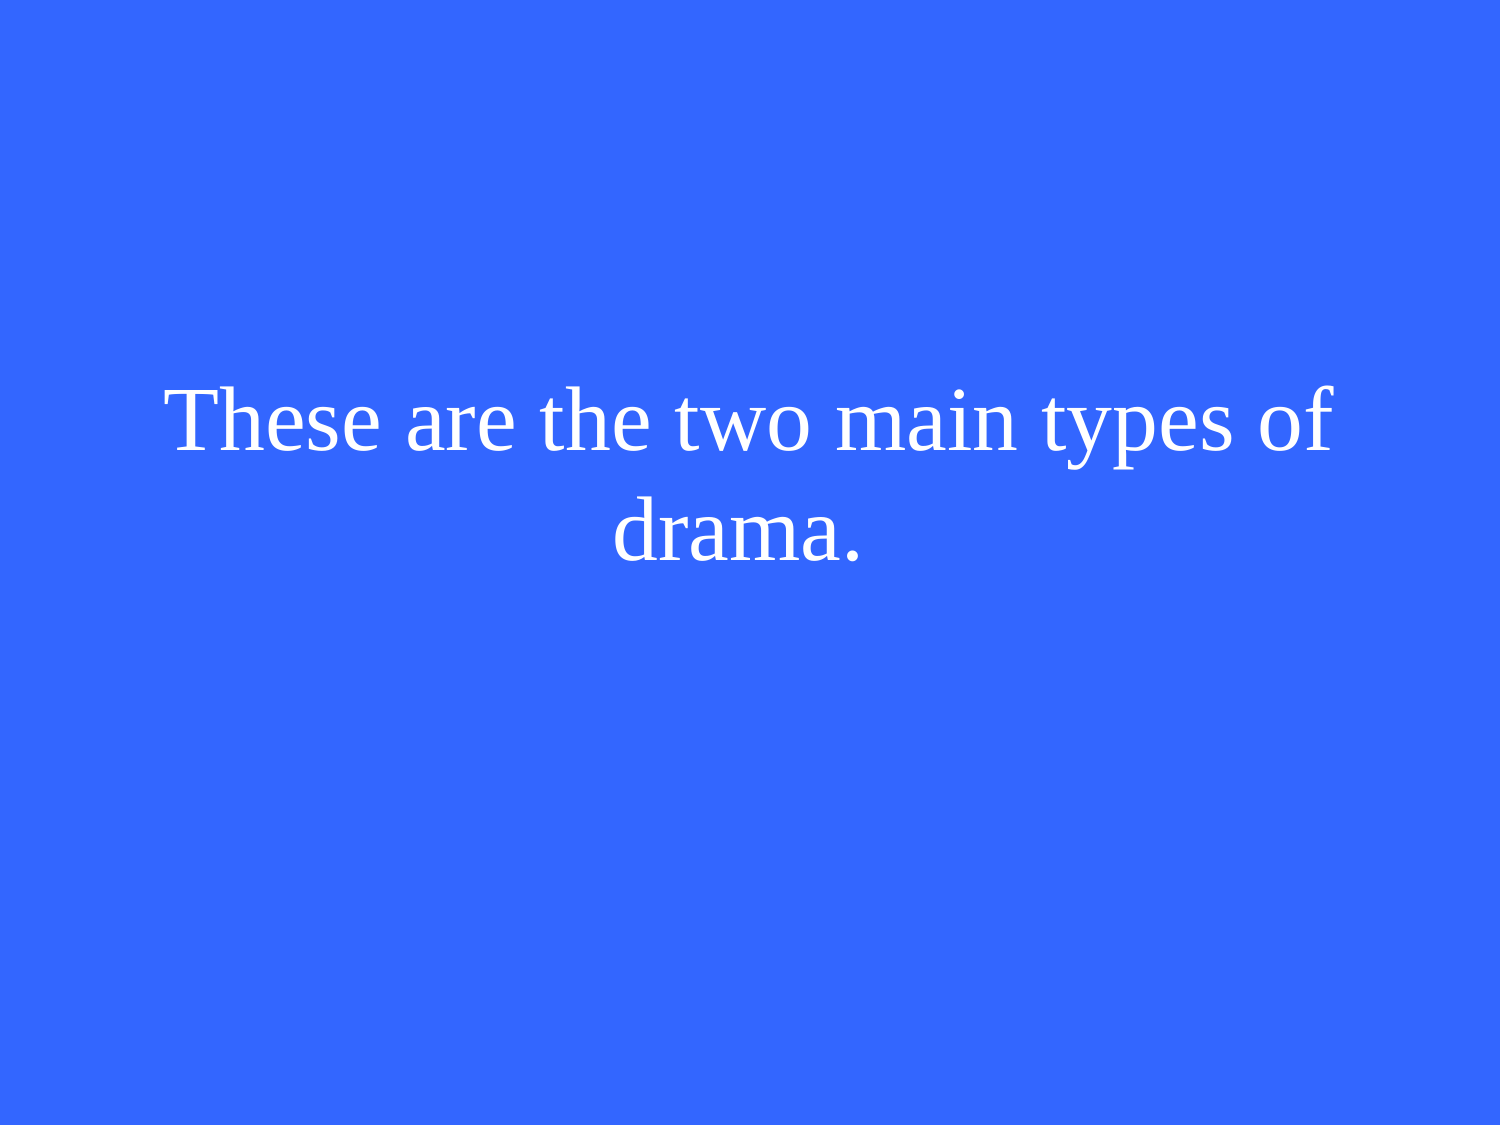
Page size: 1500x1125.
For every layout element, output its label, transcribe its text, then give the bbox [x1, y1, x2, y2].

title These are the two main types of drama. [112, 374, 1388, 563]
